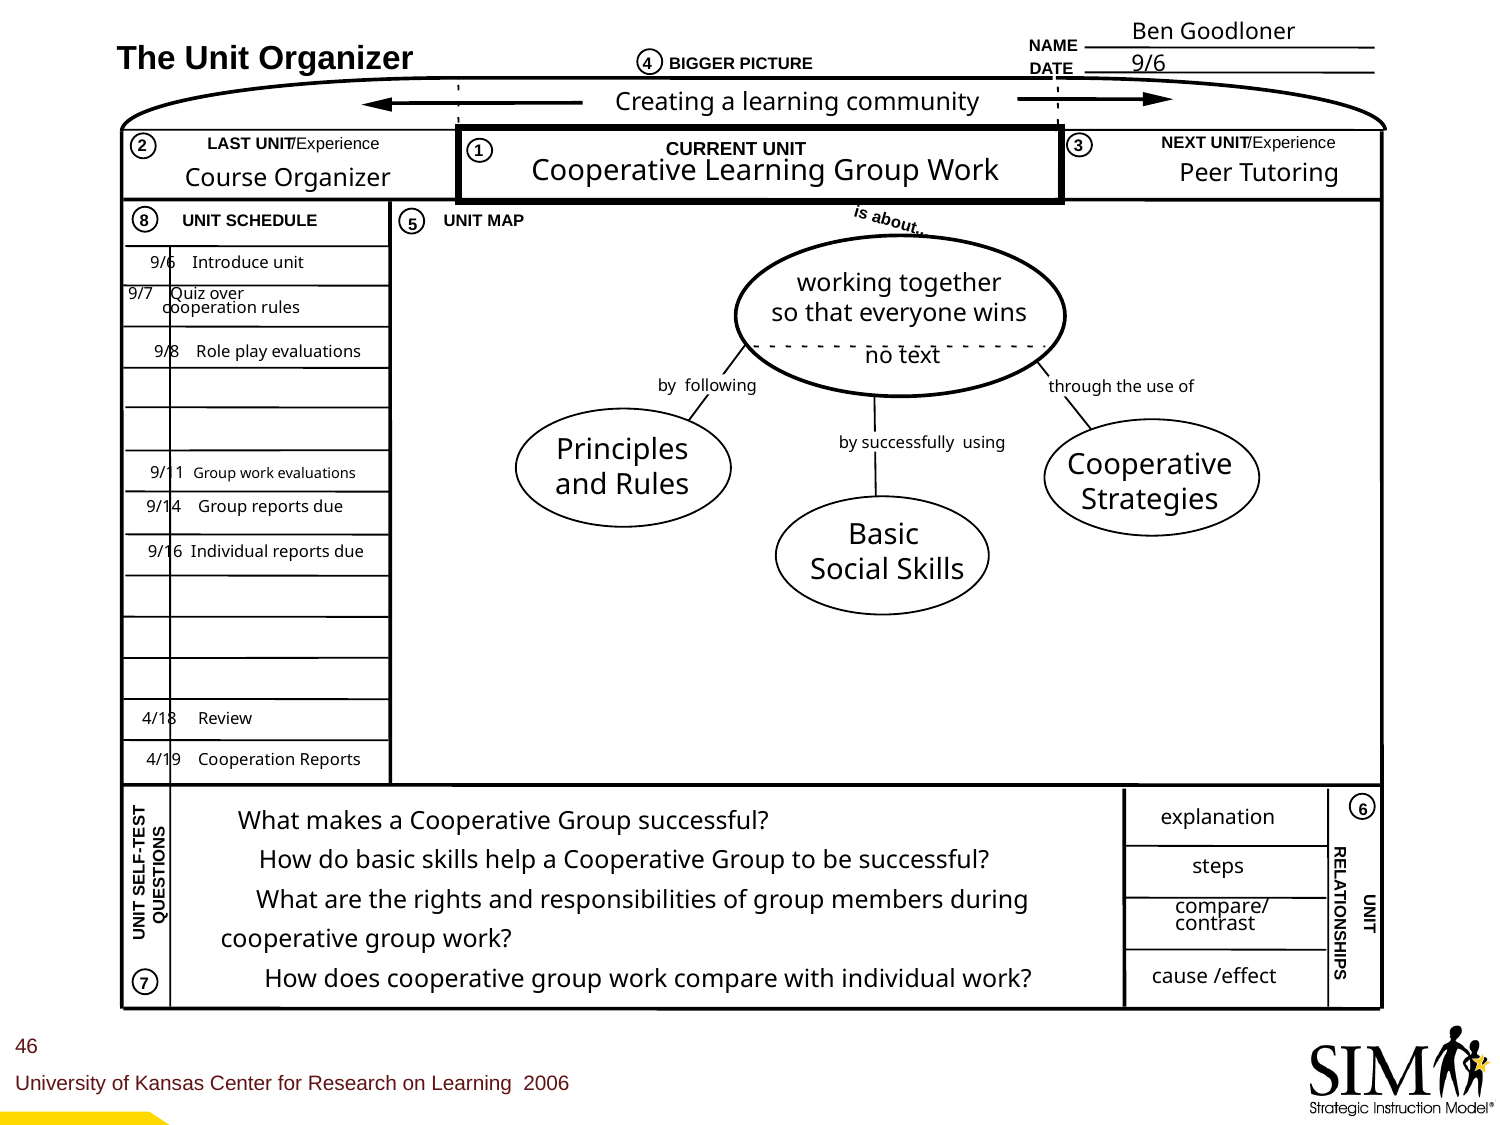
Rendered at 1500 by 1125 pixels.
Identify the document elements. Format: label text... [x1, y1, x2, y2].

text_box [116, 16, 1386, 1028]
slide_number 46 [0, 1024, 313, 1062]
footer University of Kansas Center for Research on Learning 2006 [0, 1062, 626, 1101]
picture [1307, 1015, 1500, 1125]
